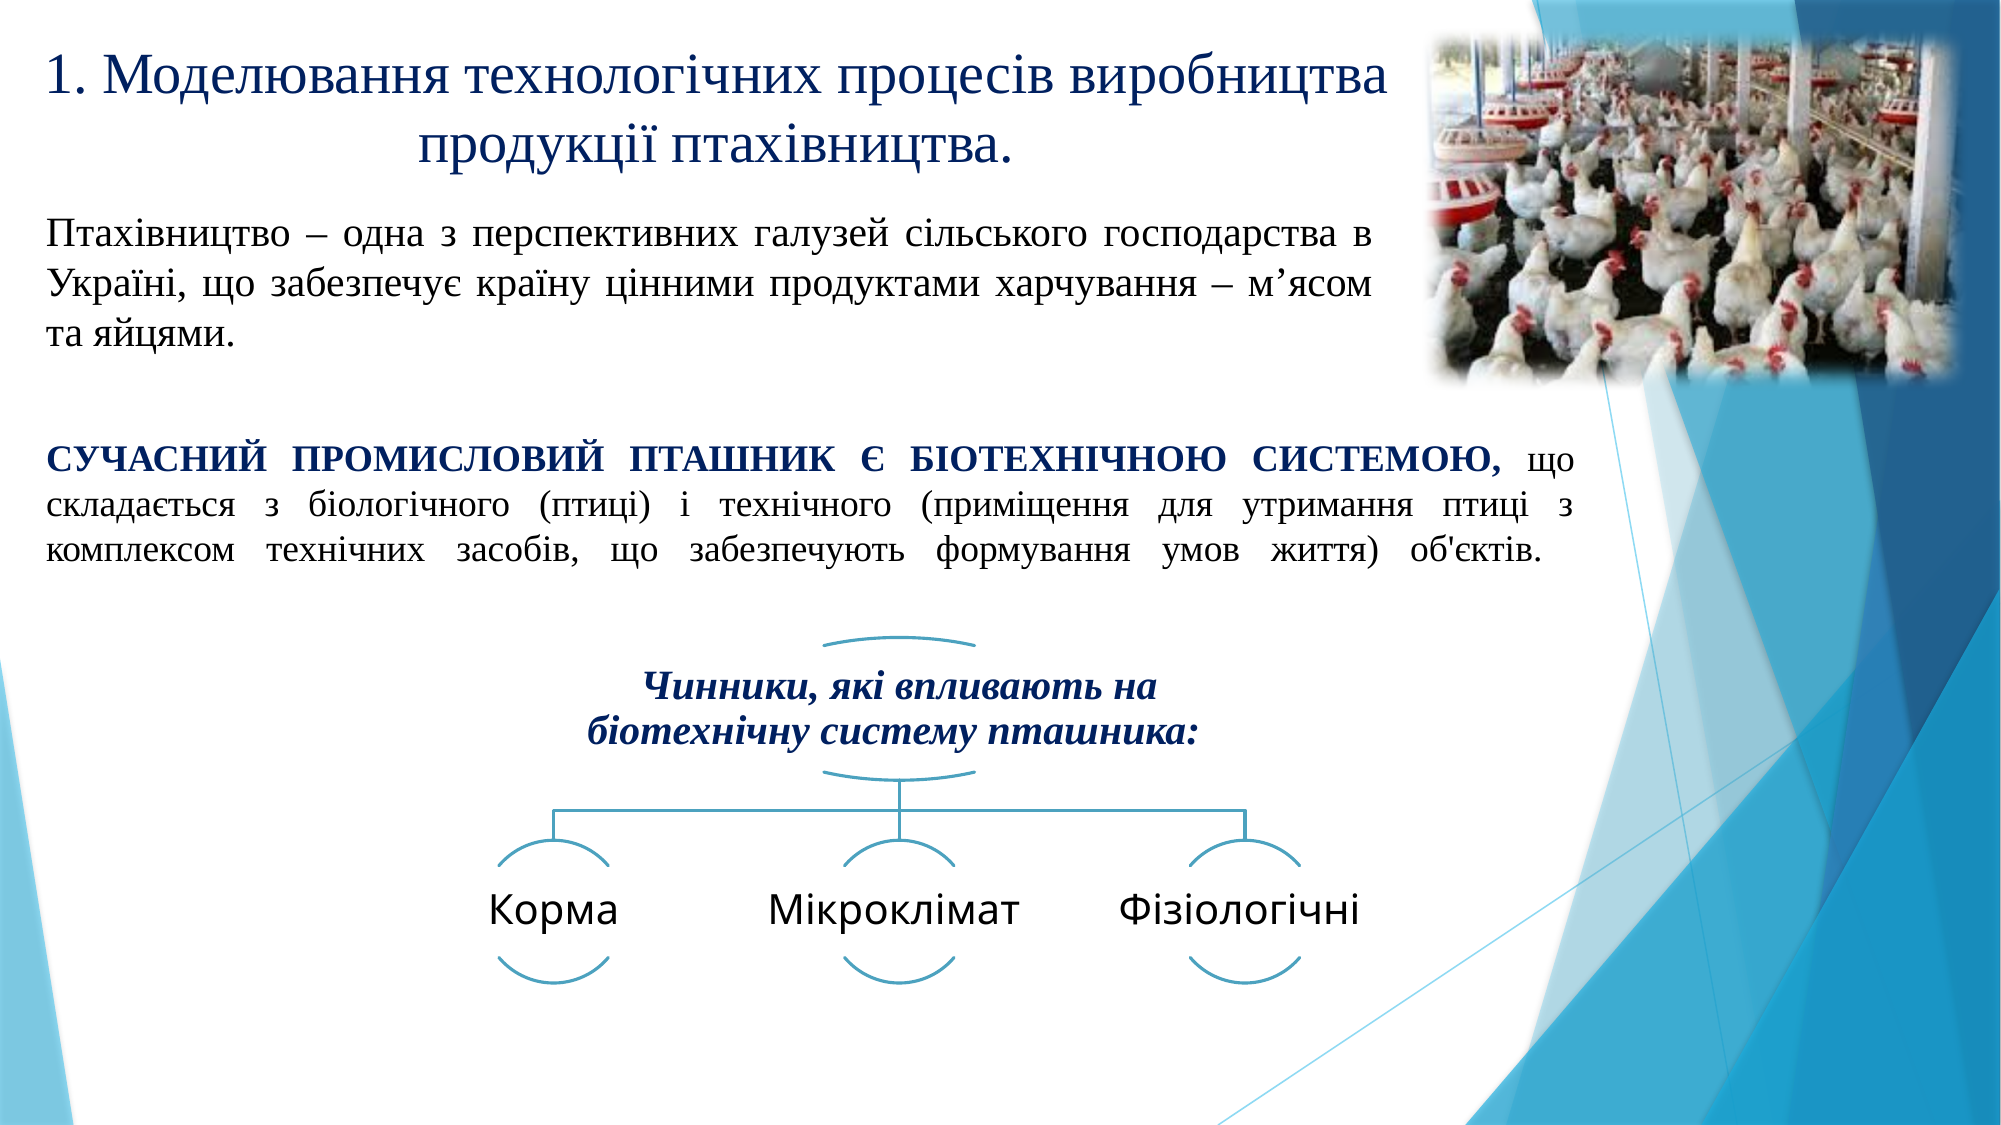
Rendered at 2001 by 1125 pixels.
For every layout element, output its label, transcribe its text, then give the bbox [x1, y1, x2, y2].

text_box СУЧАСНИЙ ПРОМИСЛОВИЙ ПТАШНИК Є БІОТЕХНІЧНОЮ СИСТЕМОЮ, що складається з біологічного (птиці) і технічного (приміщення для утримання птиці з комплексом технічних засобів, що забезпечують формування умов життя) об'єктів. [31, 426, 1590, 539]
picture [1421, 26, 1970, 393]
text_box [410, 464, 1389, 1125]
text_box Птахівництво – одна з перспективних галузей сільського господарства в Україні, що забезпечує країну цінними продуктами харчування – м’ясом та яйцями. [31, 197, 1388, 426]
title 1. Моделювання технологічних процесів виробництва продукції птахівництва. [11, 27, 1420, 244]
